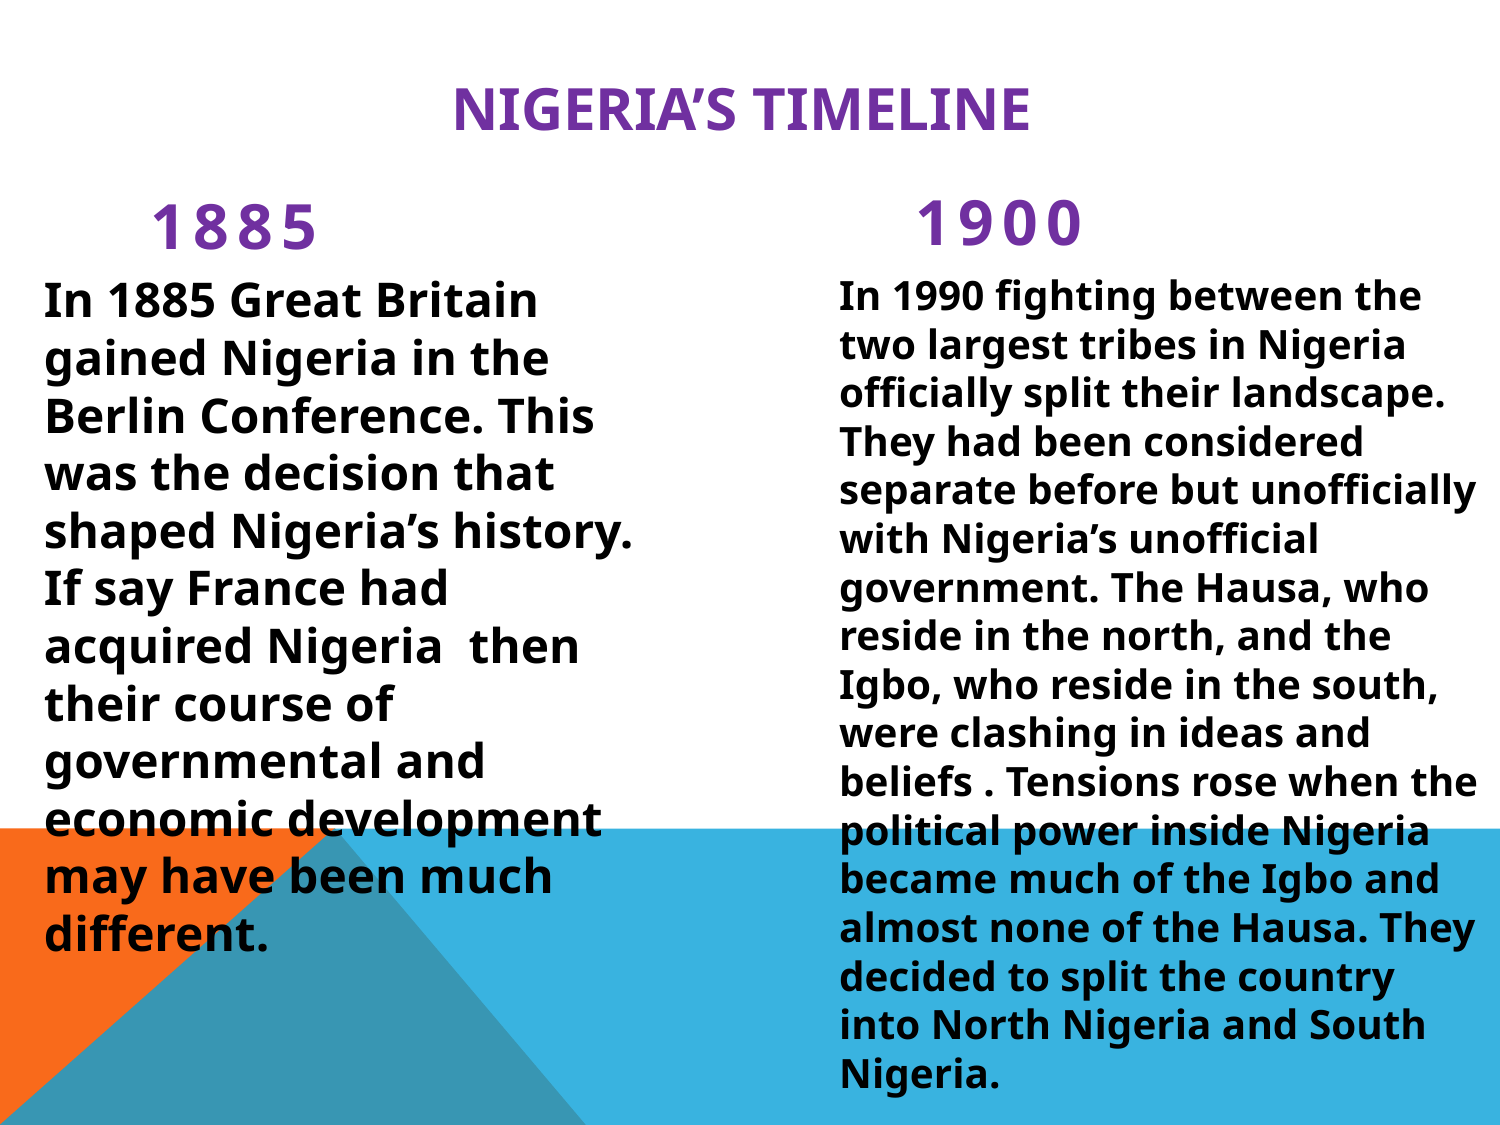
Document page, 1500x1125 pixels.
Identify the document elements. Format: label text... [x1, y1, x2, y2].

list In 1990 fighting between the two largest tribes in Nigeria officially split their landscape. They had been considered separate before but unofficially with Nigeria’s unofficial government. The Hausa, who reside in the north, and the Igbo, who reside in the south, were clashing in ideas and beliefs . Tensions rose when the political power inside Nigeria became much of the Igbo and almost none of the Hausa. They decided to split the country into North Nigeria and South Nigeria. [774, 262, 1500, 1125]
list 1900 [900, 174, 1425, 262]
list In 1885 Great Britain gained Nigeria in the Berlin Conference. This was the decision that shaped Nigeria’s history. If say France had acquired Nigeria then their course of governmental and economic development may have been much different. [0, 262, 688, 971]
list 1885 [135, 179, 660, 262]
title Nigeria’s Timeline [125, 62, 1359, 153]
